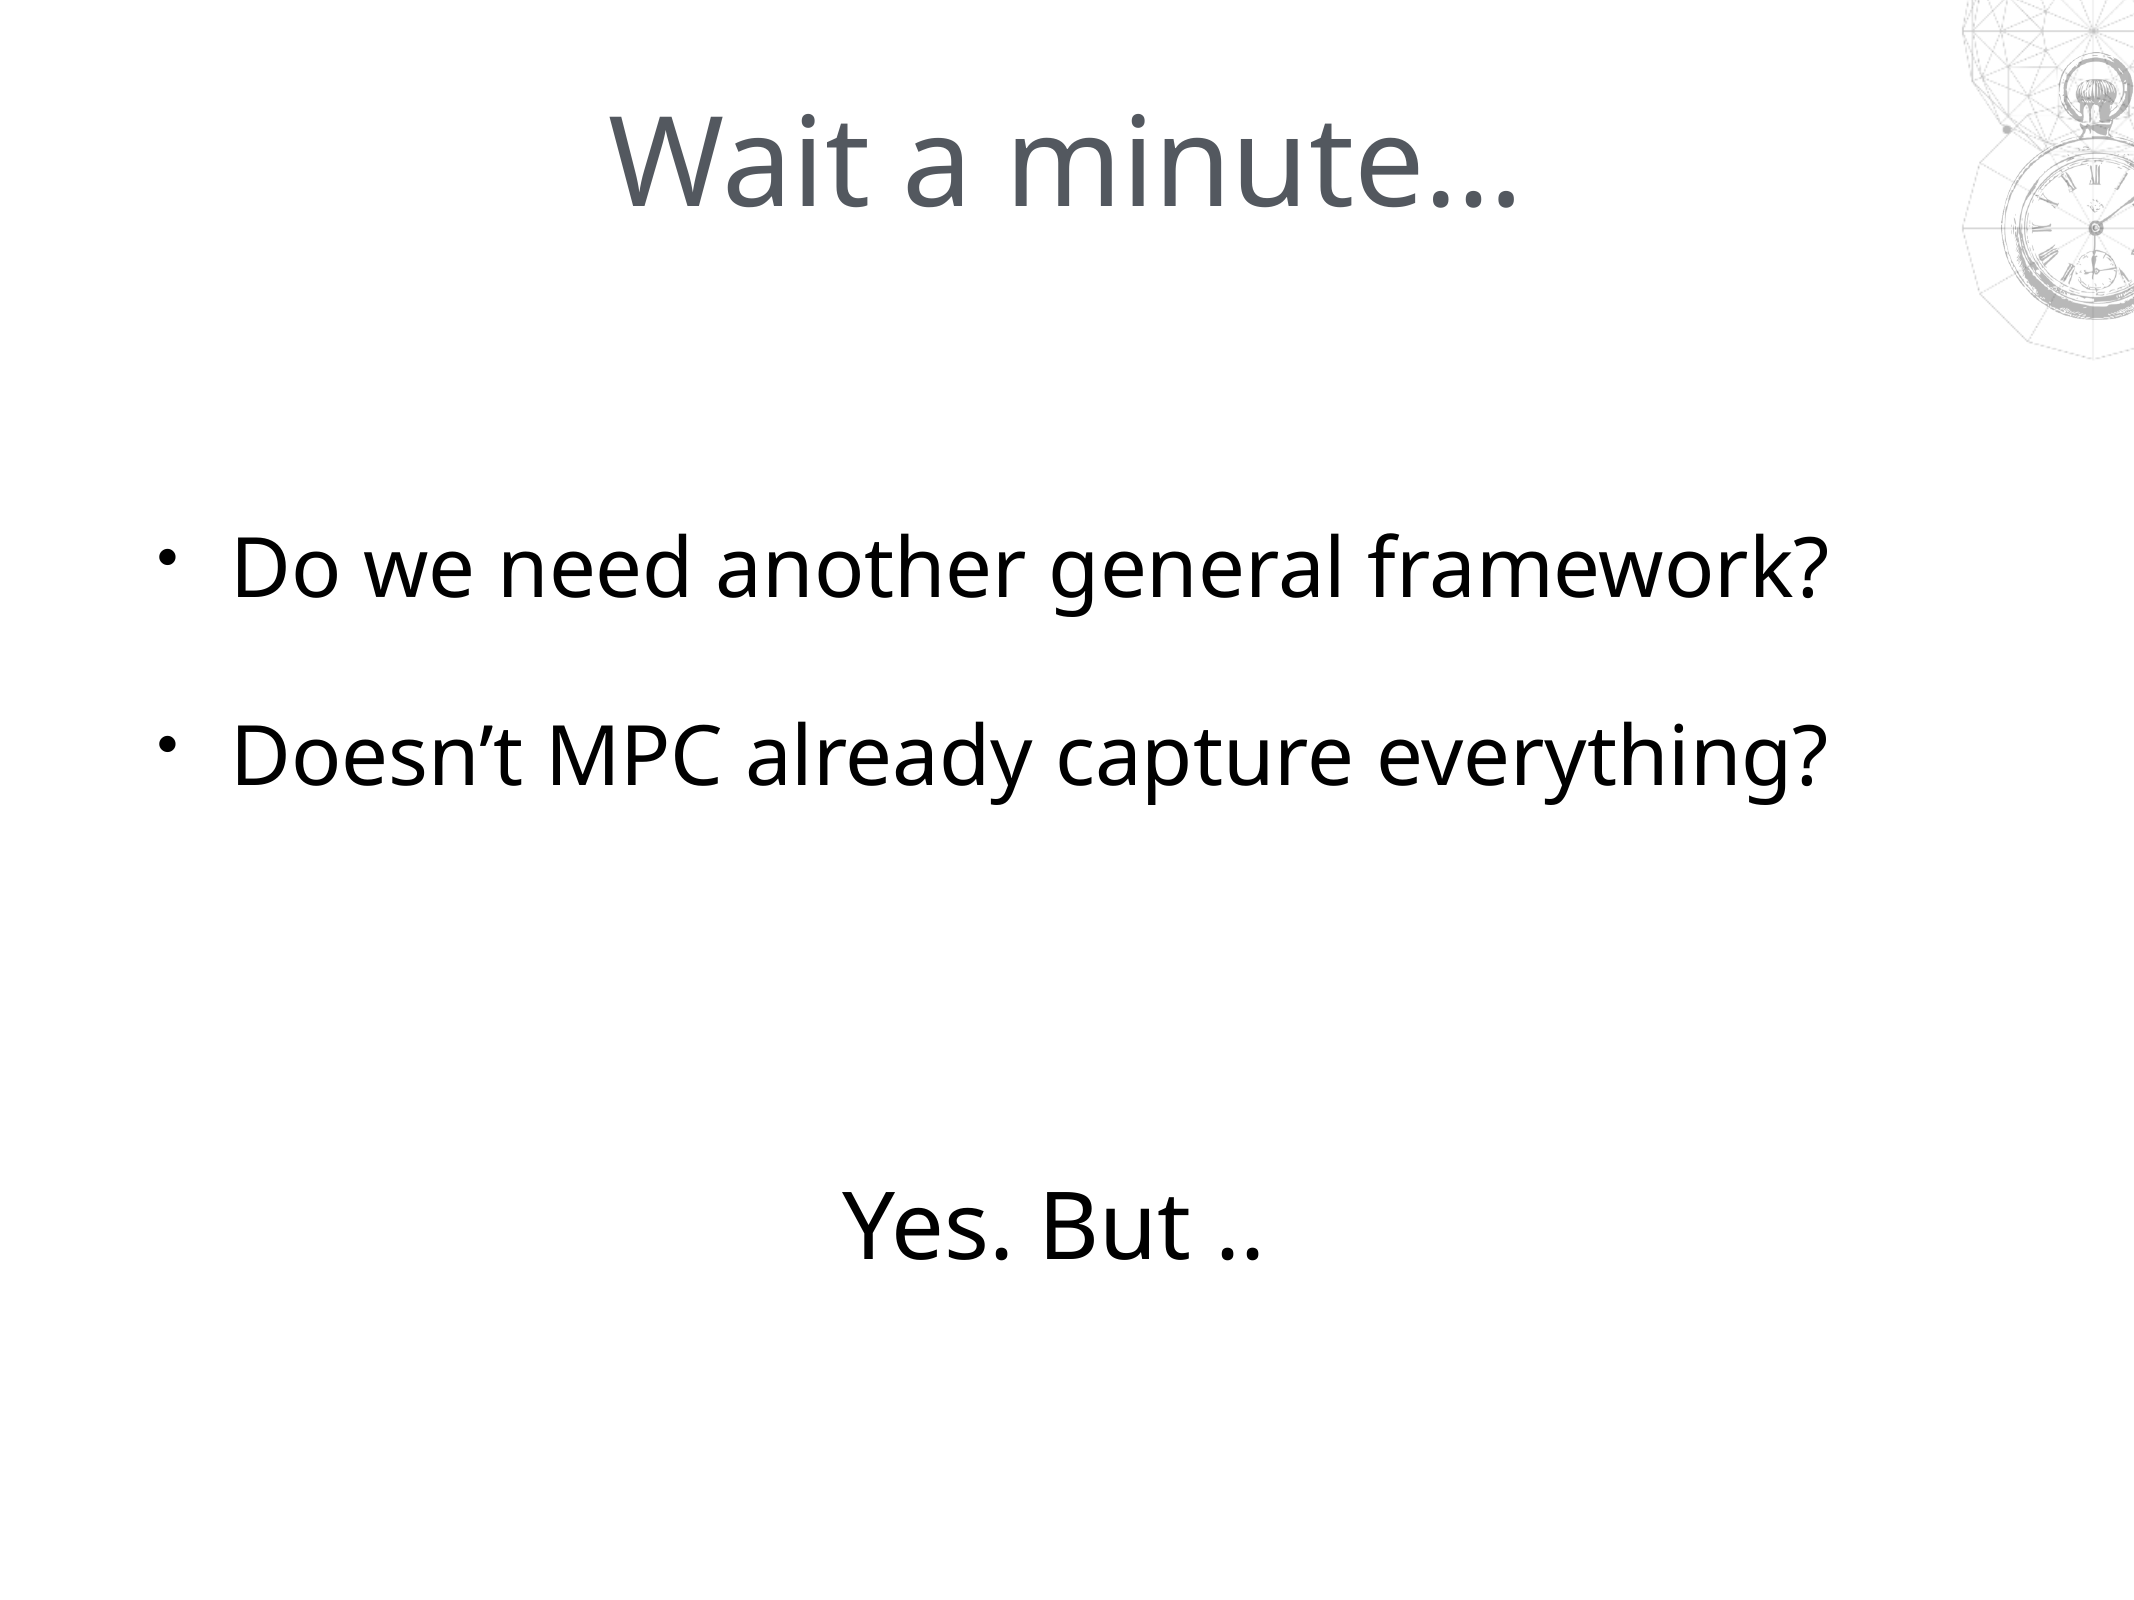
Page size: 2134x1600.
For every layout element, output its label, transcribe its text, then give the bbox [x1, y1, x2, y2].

text_box Yes. But .. [772, 1157, 1337, 1377]
title Wait a minute… [155, 0, 1978, 335]
list Do we need another general framework? Doesn’t MPC already capture everything? [157, 333, 2134, 984]
